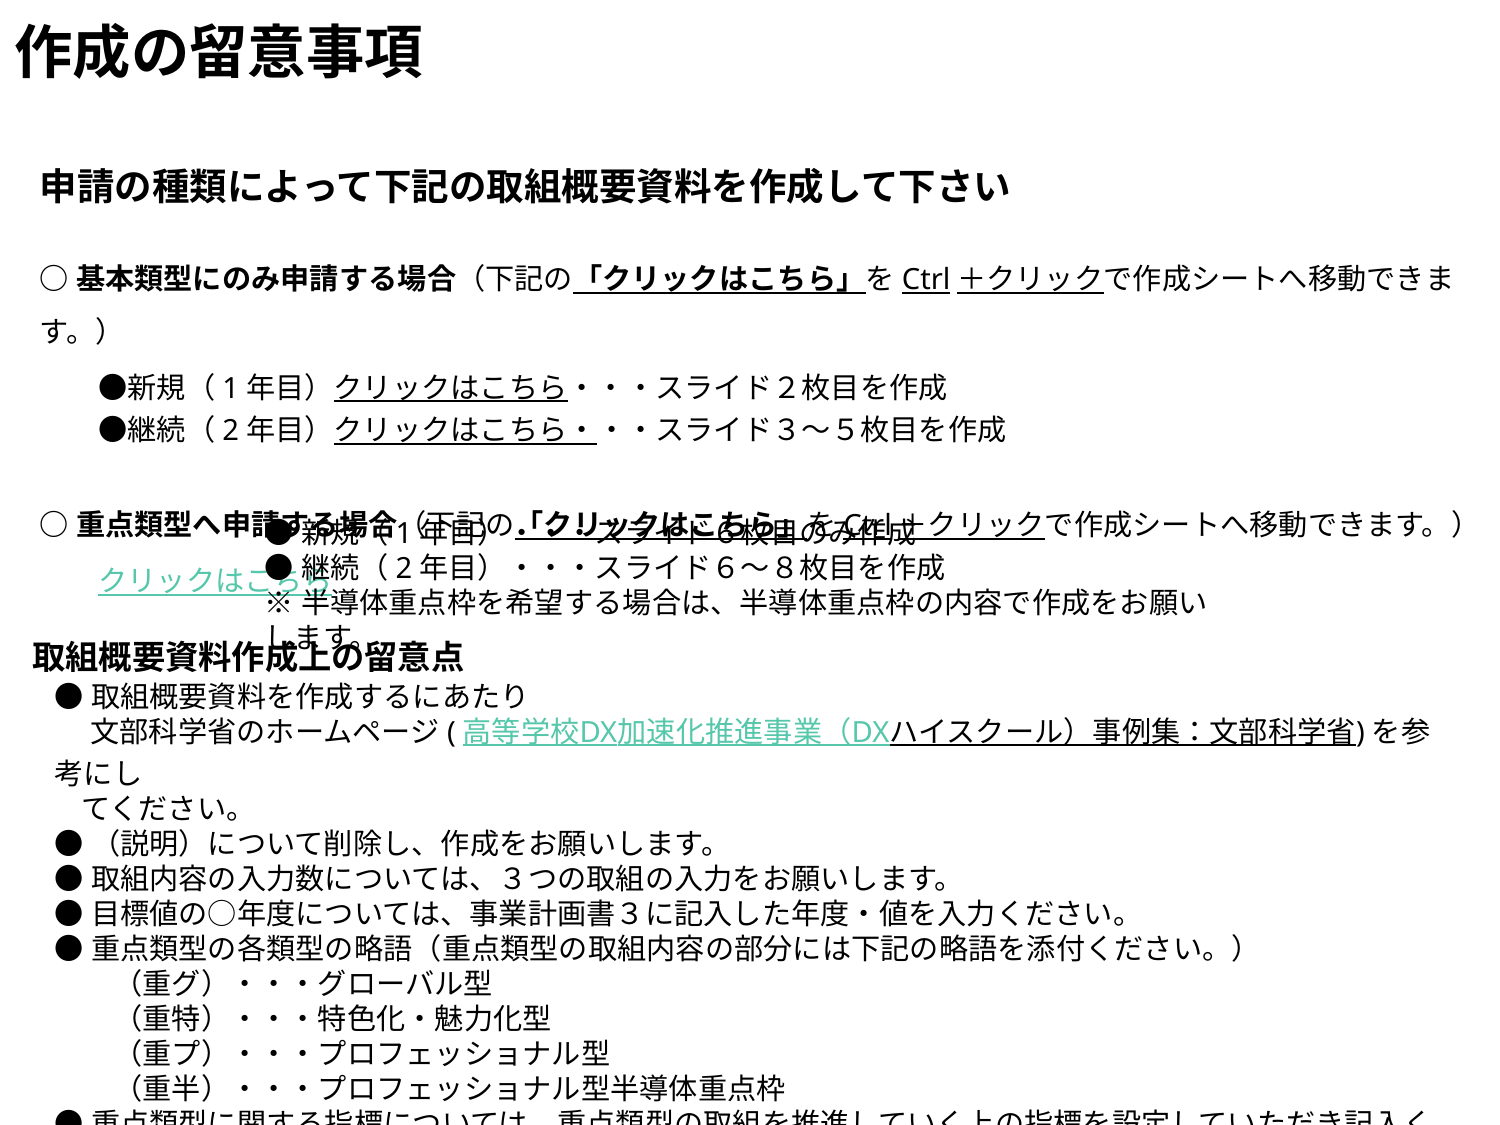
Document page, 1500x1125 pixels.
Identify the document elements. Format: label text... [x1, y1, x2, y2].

text_box ●取組概要資料を作成するにあたり 文部科学省のホームページ(高等学校DX加速化推進事業（DXハイスクール）事例集：文部科学省)を参考にし てください。 ●（説明）について削除し、作成をお願いします。 ●取組内容の入力数については、３つの取組の入力をお願いします。 ●目標値の○年度については、事業計画書３に記入した年度・値を入力ください。 ●重点類型の各類型の略語（重点類型の取組内容の部分には下記の略語を添付ください。） （重グ）・・・グローバル型 （重特）・・・特色化・魅力化型 （重プ）・・・プロフェッショナル型 （重半）・・・プロフェッショナル型半導体重点枠 ●重点類型に関する指標については、重点類型の取組を推進していく上の指標を設定していただき記入ください。 [39, 670, 1451, 1125]
text_box 取組概要資料作成上の留意点 [17, 628, 482, 684]
text_box 作成の留意事項 [0, 17, 440, 83]
text_box ●新規（1年目）・・・スライド６枚目のみ作成 ●継続（2年目）・・・スライド６～８枚目を作成 ※半導体重点枠を希望する場合は、半導体重点枠の内容で作成をお願いします。 [249, 507, 1242, 663]
text_box 申請の種類によって下記の取組概要資料を作成して下さい ○基本類型にのみ申請する場合（下記の「クリックはこちら」をCtrl＋クリックで作成シートへ移動できます。） ●新規（1年目）クリックはこちら・・・スライド２枚目を作成 ●継続（2年目）クリックはこちら・・・スライド３～５枚目を作成 ○重点類型へ申請する場合（下記の「クリックはこちら」をCtrl＋クリックで作成シートへ移動できます。） クリックはこちら [23, 154, 1500, 564]
